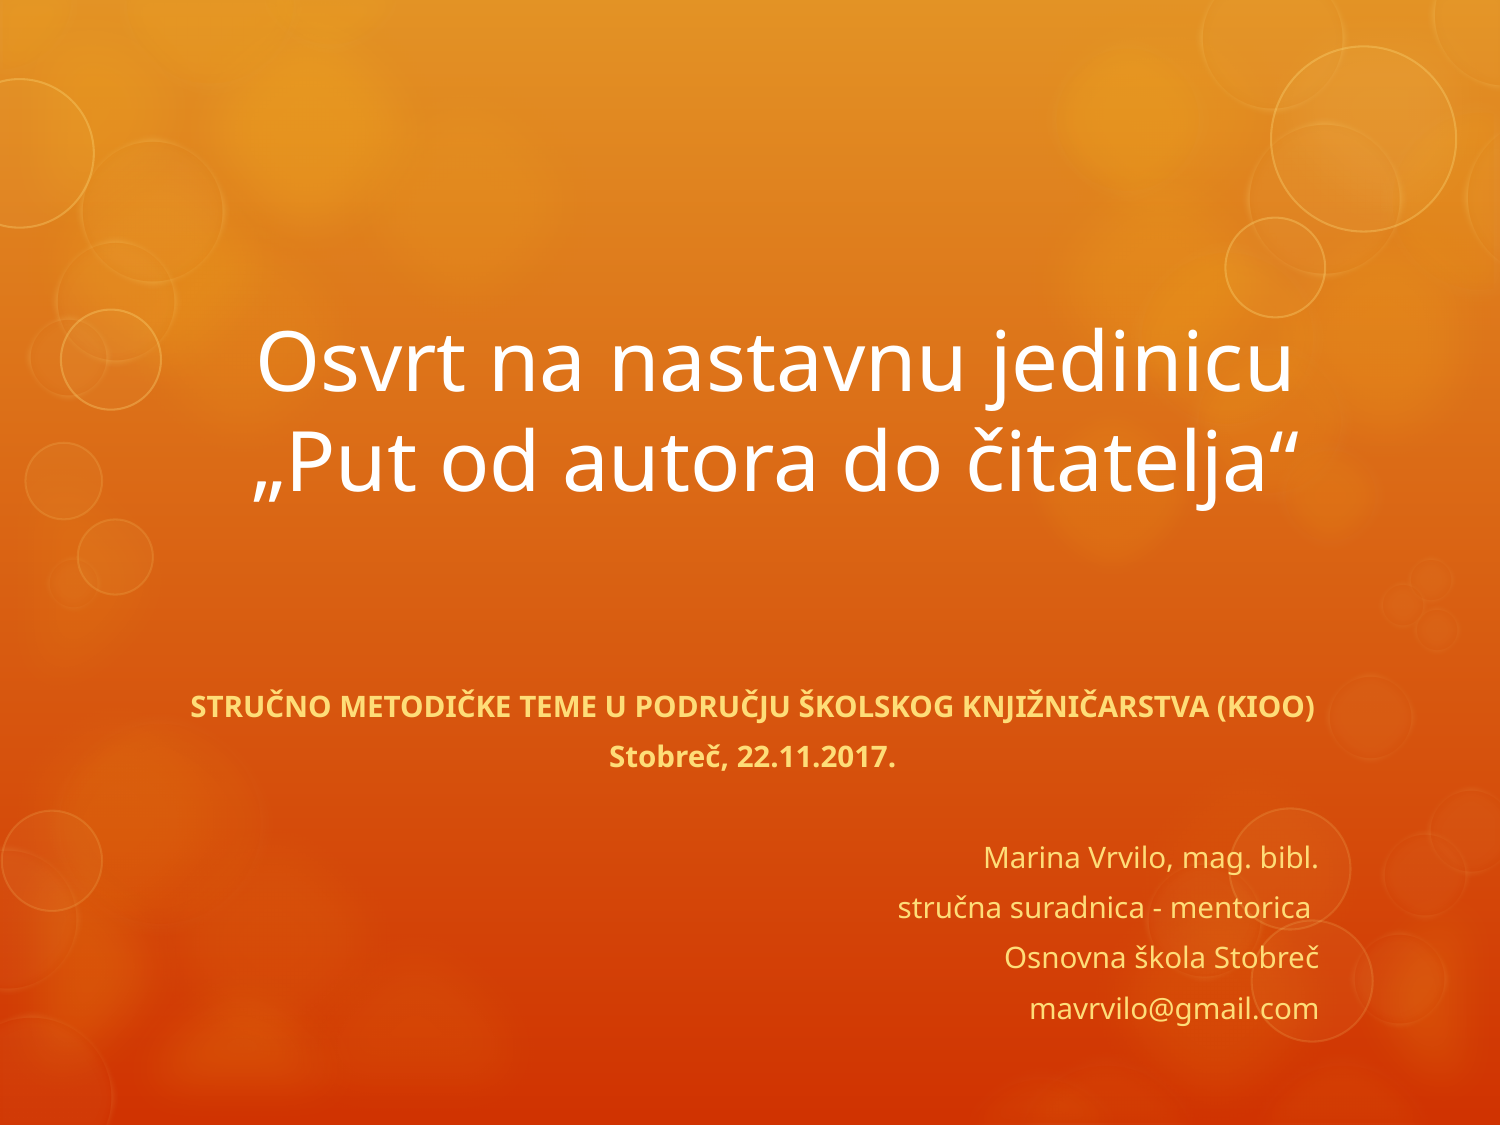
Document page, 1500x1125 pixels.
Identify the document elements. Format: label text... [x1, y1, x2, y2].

subtitle STRUČNO METODIČKE TEME U PODRUČJU ŠKOLSKOG KNJIŽNIČARSTVA (KIOO) Stobreč, 22.11.2017. Marina Vrvilo, mag. bibl. stručna suradnica - mentorica Osnovna škola Stobreč mavrvilo@gmail.com [171, 680, 1335, 1071]
title Osvrt na nastavnu jedinicu „Put od autora do čitatelja“ [206, 172, 1345, 516]
